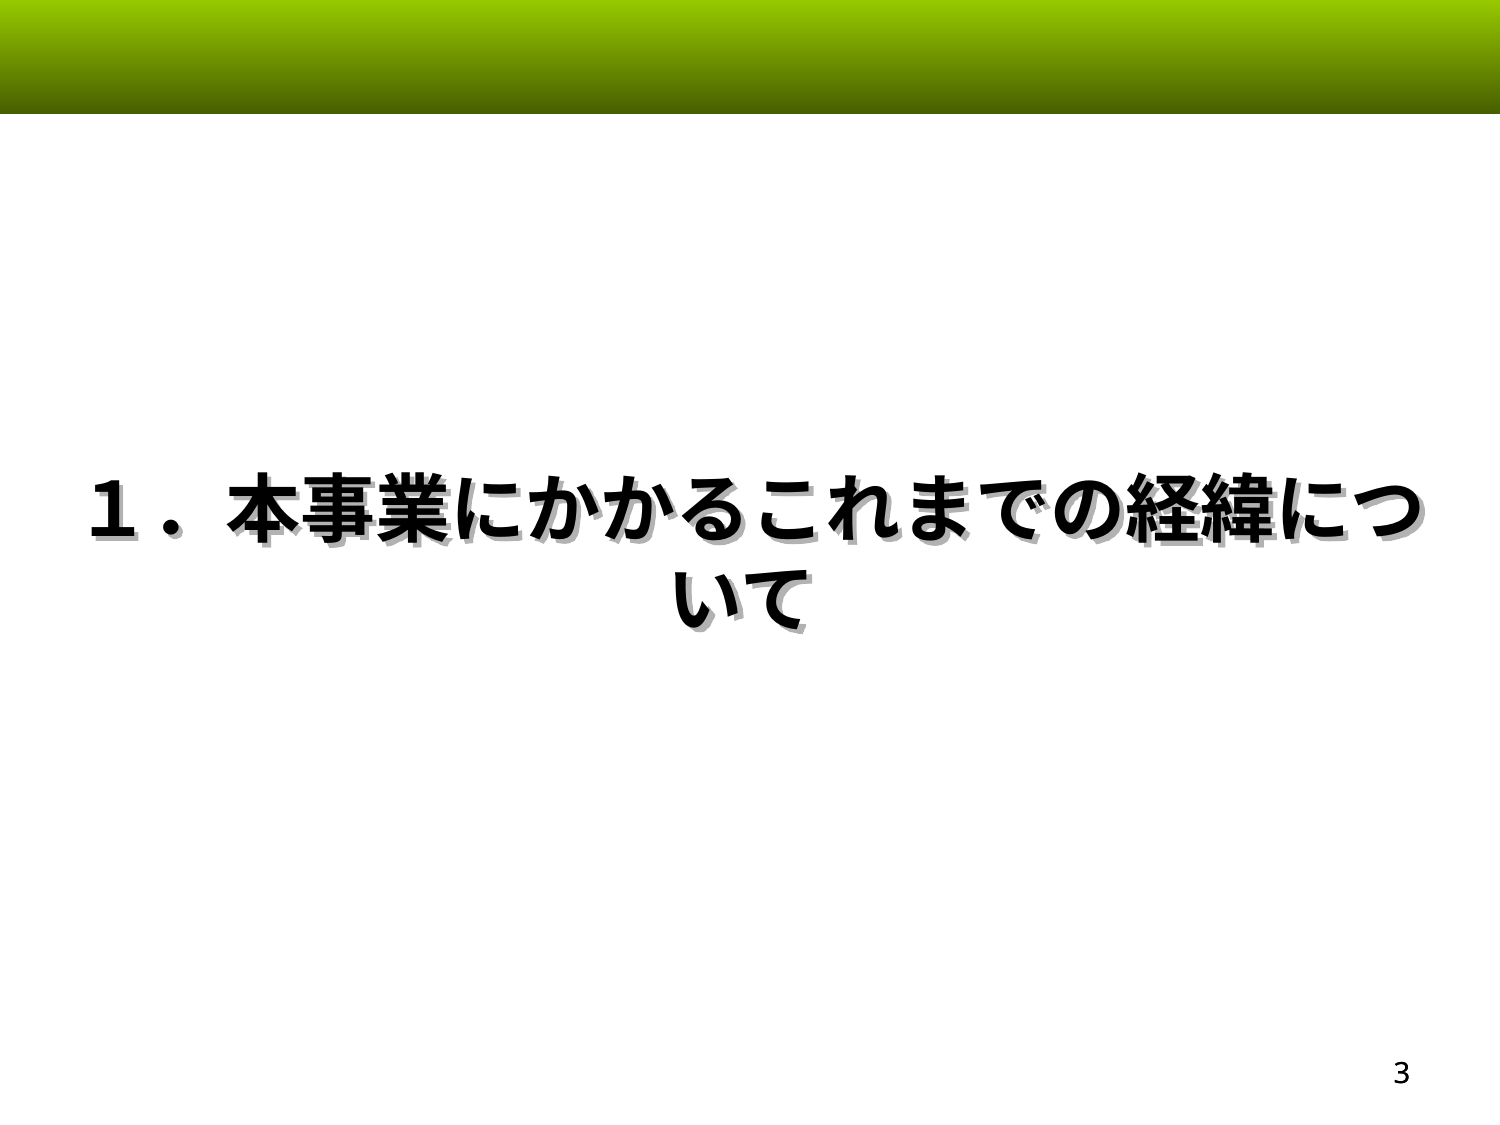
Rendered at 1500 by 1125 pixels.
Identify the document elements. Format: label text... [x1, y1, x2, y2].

text_box 2 [1074, 1046, 1425, 1103]
text_box １．本事業にかかるこれまでの経緯について [41, 433, 1459, 670]
